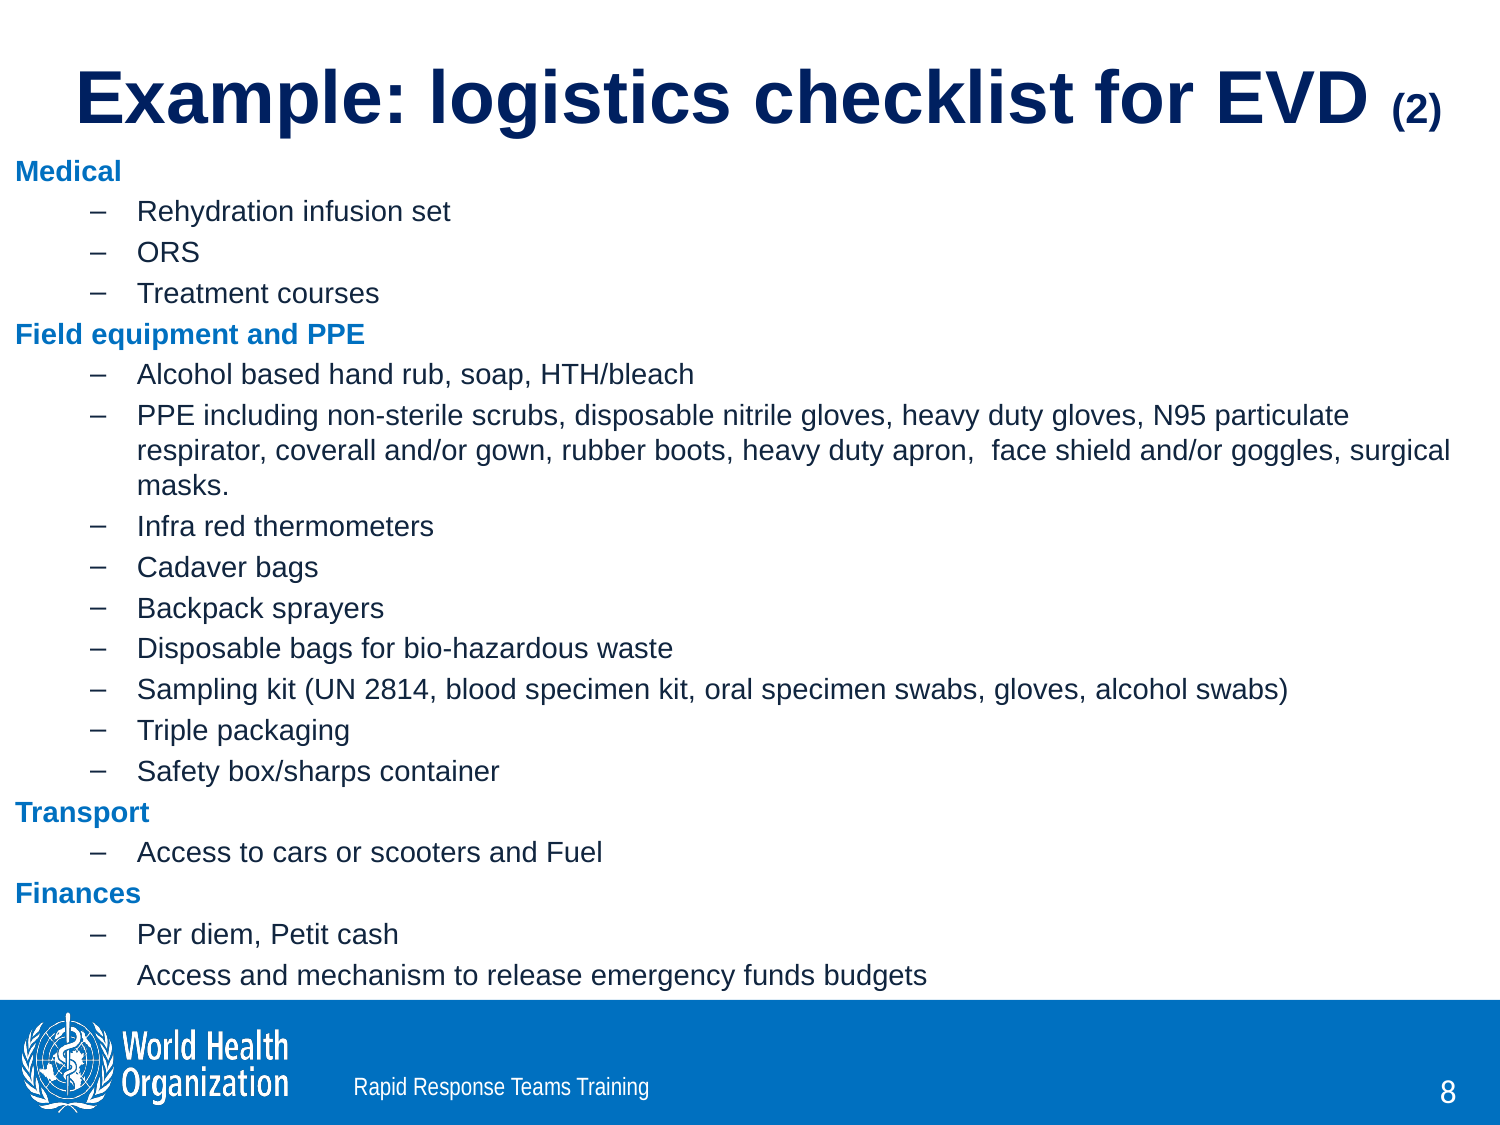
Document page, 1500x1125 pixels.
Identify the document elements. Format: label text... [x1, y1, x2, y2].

list Medical Rehydration infusion set ORS Treatment courses Field equipment and PPE Alcohol based hand rub, soap, HTH/bleach PPE including non-sterile scrubs, disposable nitrile gloves, heavy duty gloves, N95 particulate respirator, coverall and/or gown, rubber boots, heavy duty apron, face shield and/or goggles, surgical masks. Infra red thermometers Cadaver bags Backpack sprayers Disposable bags for bio-hazardous waste Sampling kit (UN 2814, blood specimen kit, oral specimen swabs, gloves, alcohol swabs) Triple packaging Safety box/sharps container Transport Access to cars or scooters and Fuel Finances Per diem, Petit cash Access and mechanism to release emergency funds budgets [0, 144, 1500, 1083]
title Example: logistics checklist for EVD (2) [17, 0, 1500, 144]
picture [21, 1083, 288, 1113]
